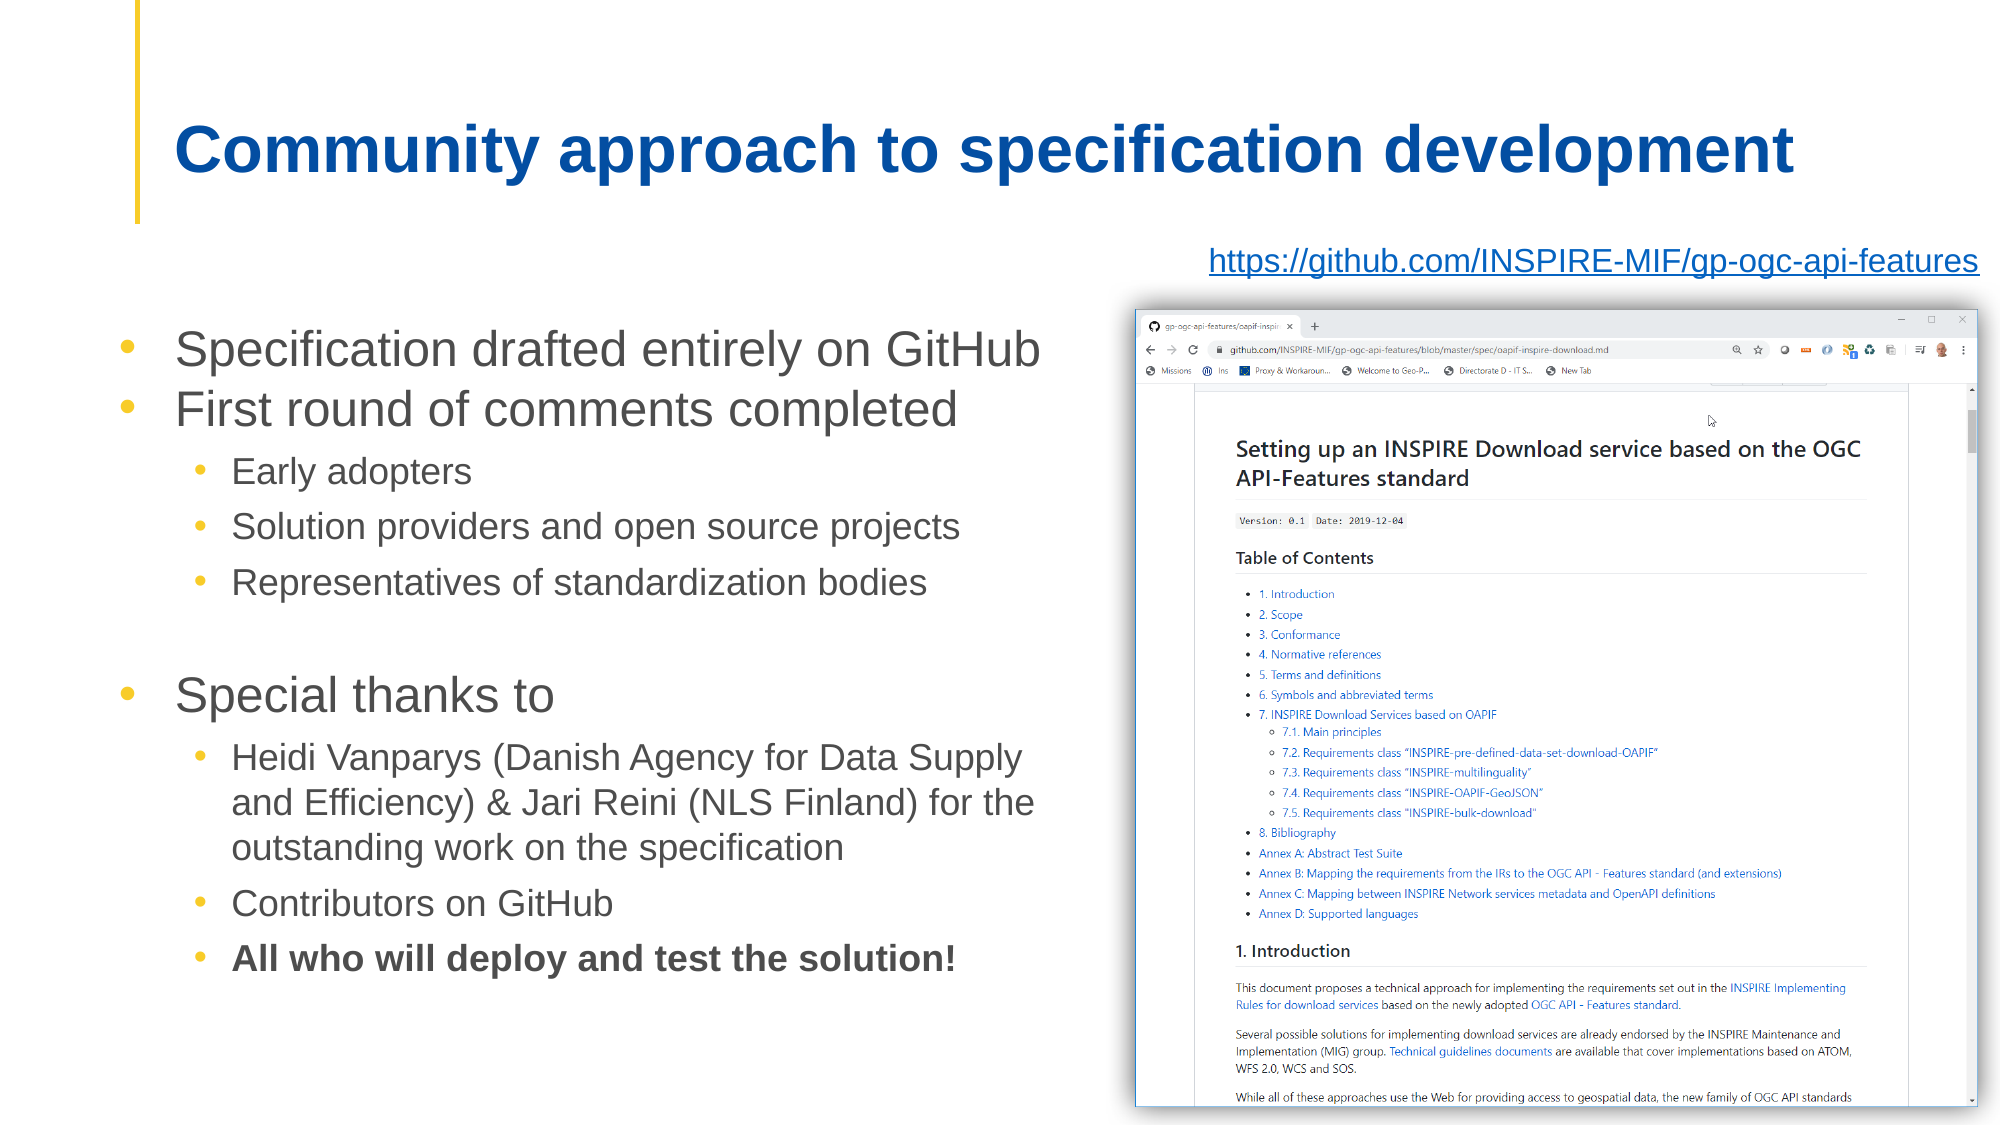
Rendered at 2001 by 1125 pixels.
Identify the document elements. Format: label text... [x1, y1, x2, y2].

picture [1135, 309, 1978, 1107]
title Community approach to specification development [159, 58, 1843, 187]
text_box https://github.com/INSPIRE-MIF/gp-ogc-api-features [1193, 231, 1995, 287]
list Specification drafted entirely on GitHub First round of comments completed Early adopters Solution providers and open source projects Representatives of standardization bodies Special thanks to Heidi Vanparys (Danish Agency for Data Supply and Efficiency) & Jari Reini (NLS Finland) for the outstanding work on the specification Contributors on GitHub All who will deploy and test the solution! [103, 309, 1061, 992]
